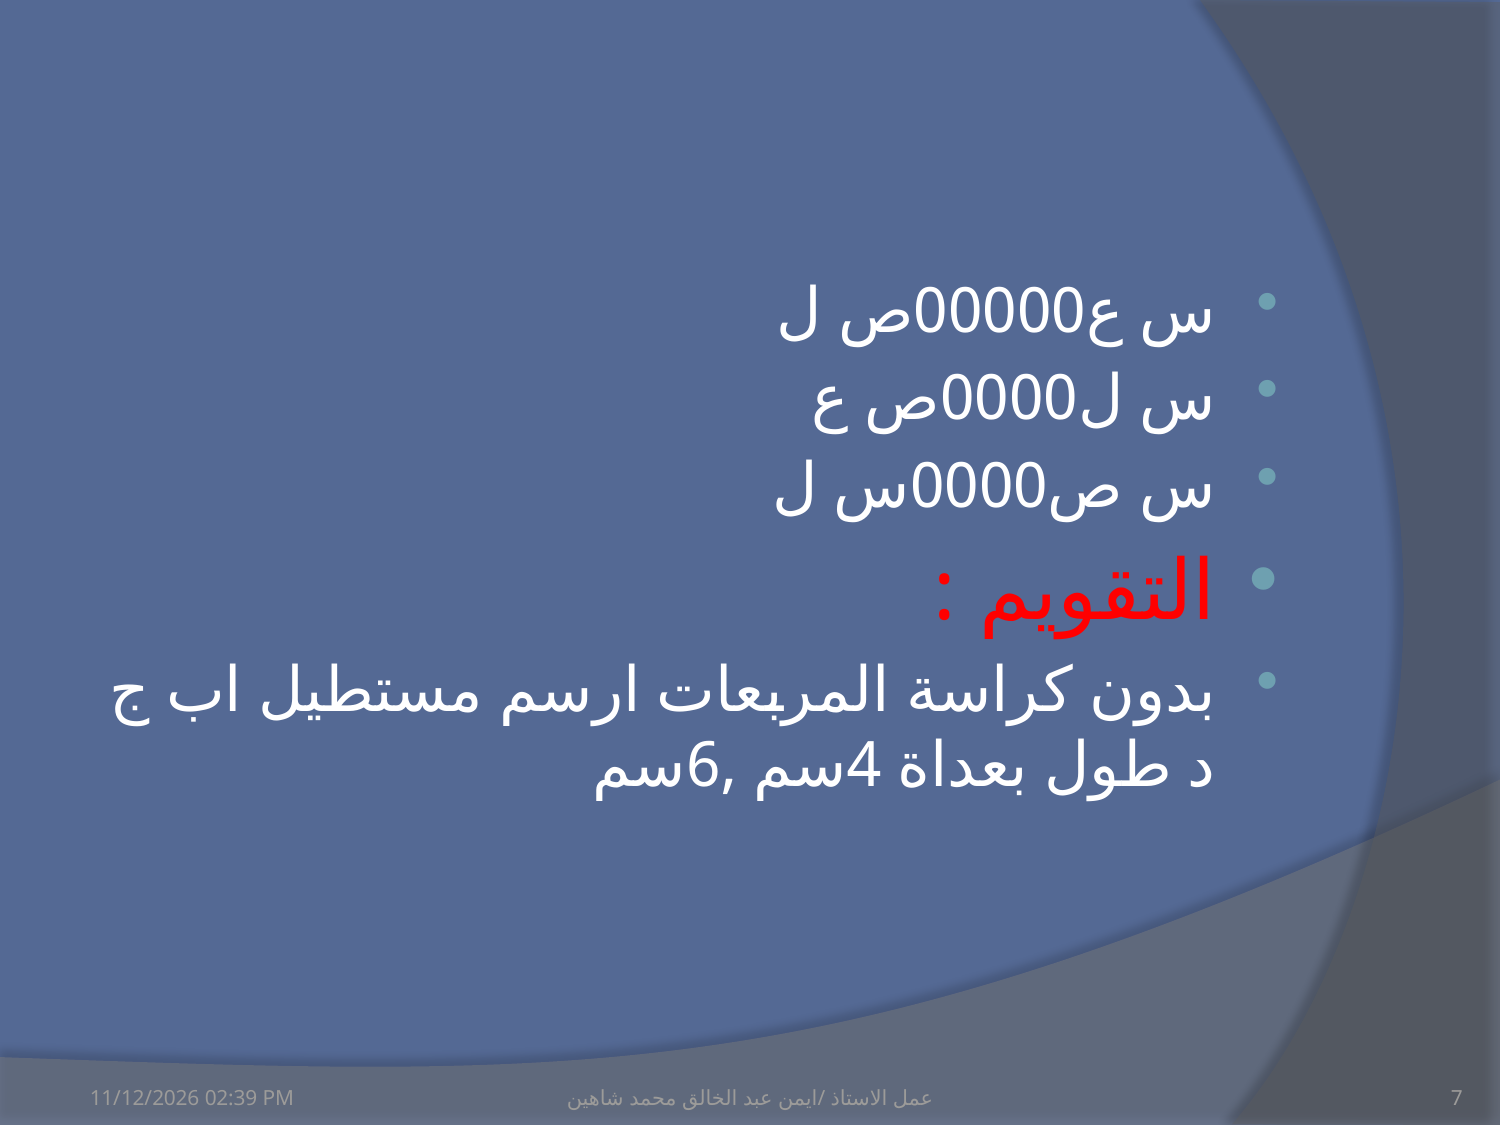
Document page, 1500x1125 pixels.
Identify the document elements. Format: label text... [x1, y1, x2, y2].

footer عمل الاستاذ /ايمن عبد الخالق محمد شاهين [512, 1053, 988, 1114]
list س ع00000ص ل س ل0000ص ع س ص0000س ل التقويم : بدون كراسة المربعات ارسم مستطيل اب ج د طول بعداة 4سم ,6سم [75, 262, 1300, 1005]
slide_number 7 [1337, 1053, 1463, 1114]
slide_number 06 كانون الأول، 11 [75, 1053, 425, 1114]
